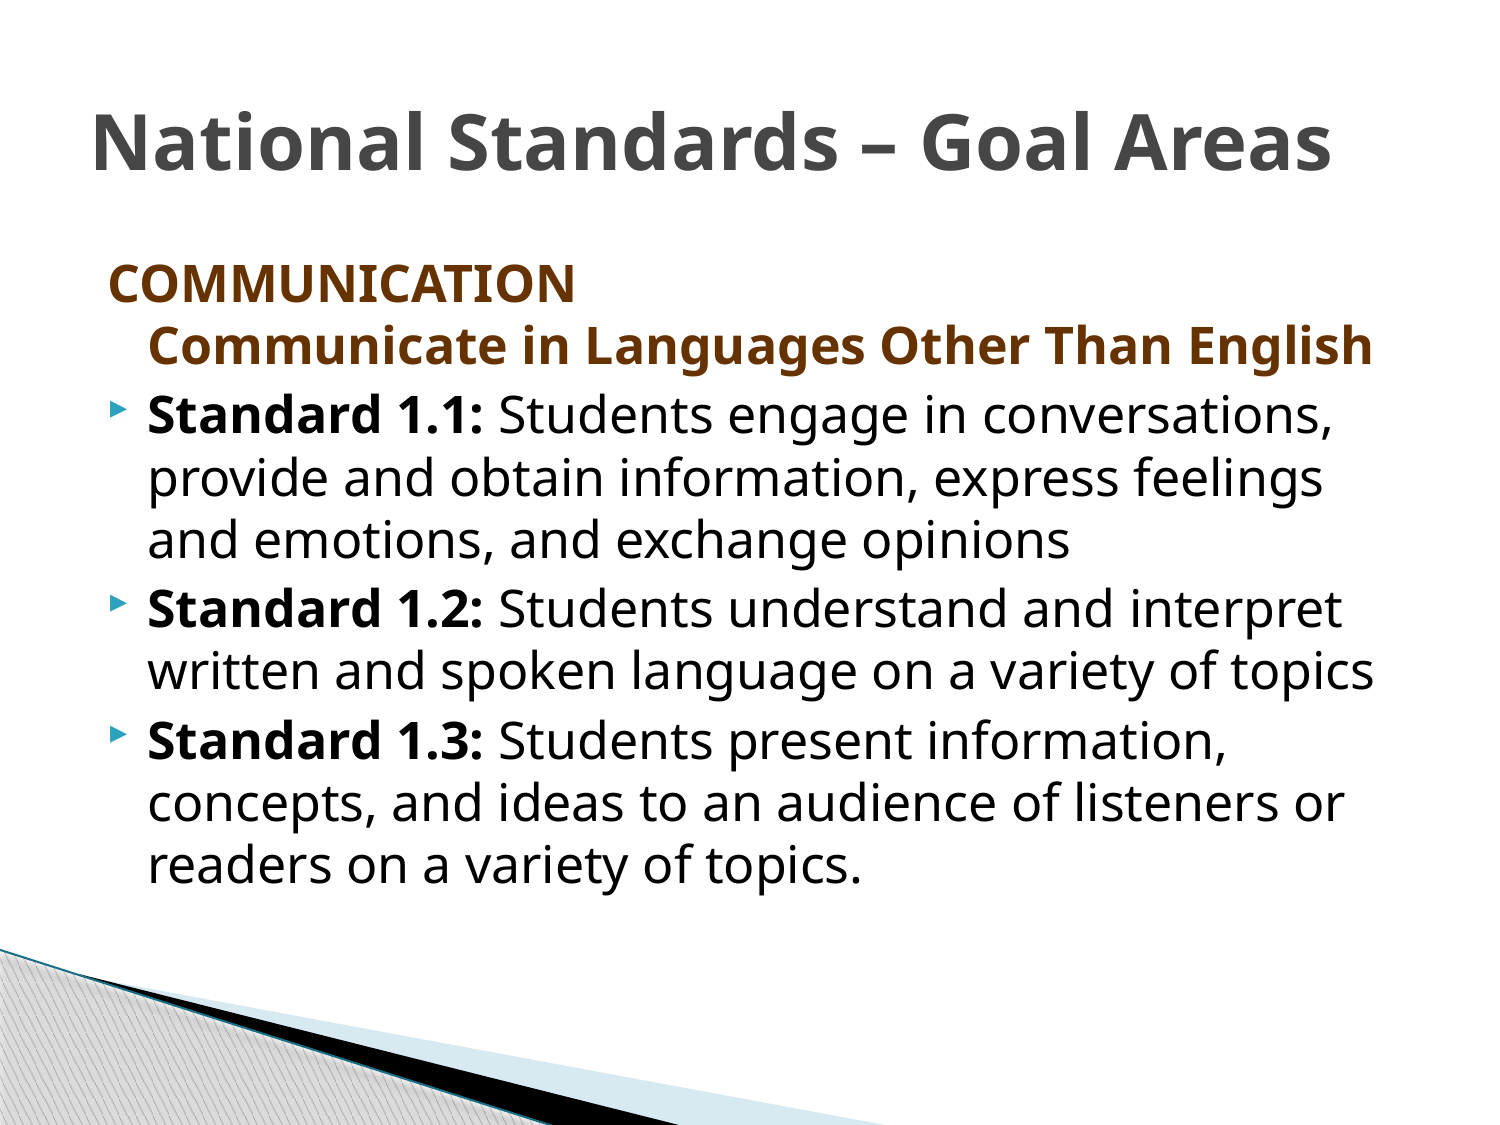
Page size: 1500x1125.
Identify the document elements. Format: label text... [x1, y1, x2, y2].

title National Standards – Goal Areas [75, 45, 1425, 233]
list COMMUNICATION Communicate in Languages Other Than English Standard 1.1: Students engage in conversations, provide and obtain information, express feelings and emotions, and exchange opinions Standard 1.2: Students understand and interpret written and spoken language on a variety of topics Standard 1.3: Students present information, concepts, and ideas to an audience of listeners or readers on a variety of topics. [75, 243, 1425, 986]
